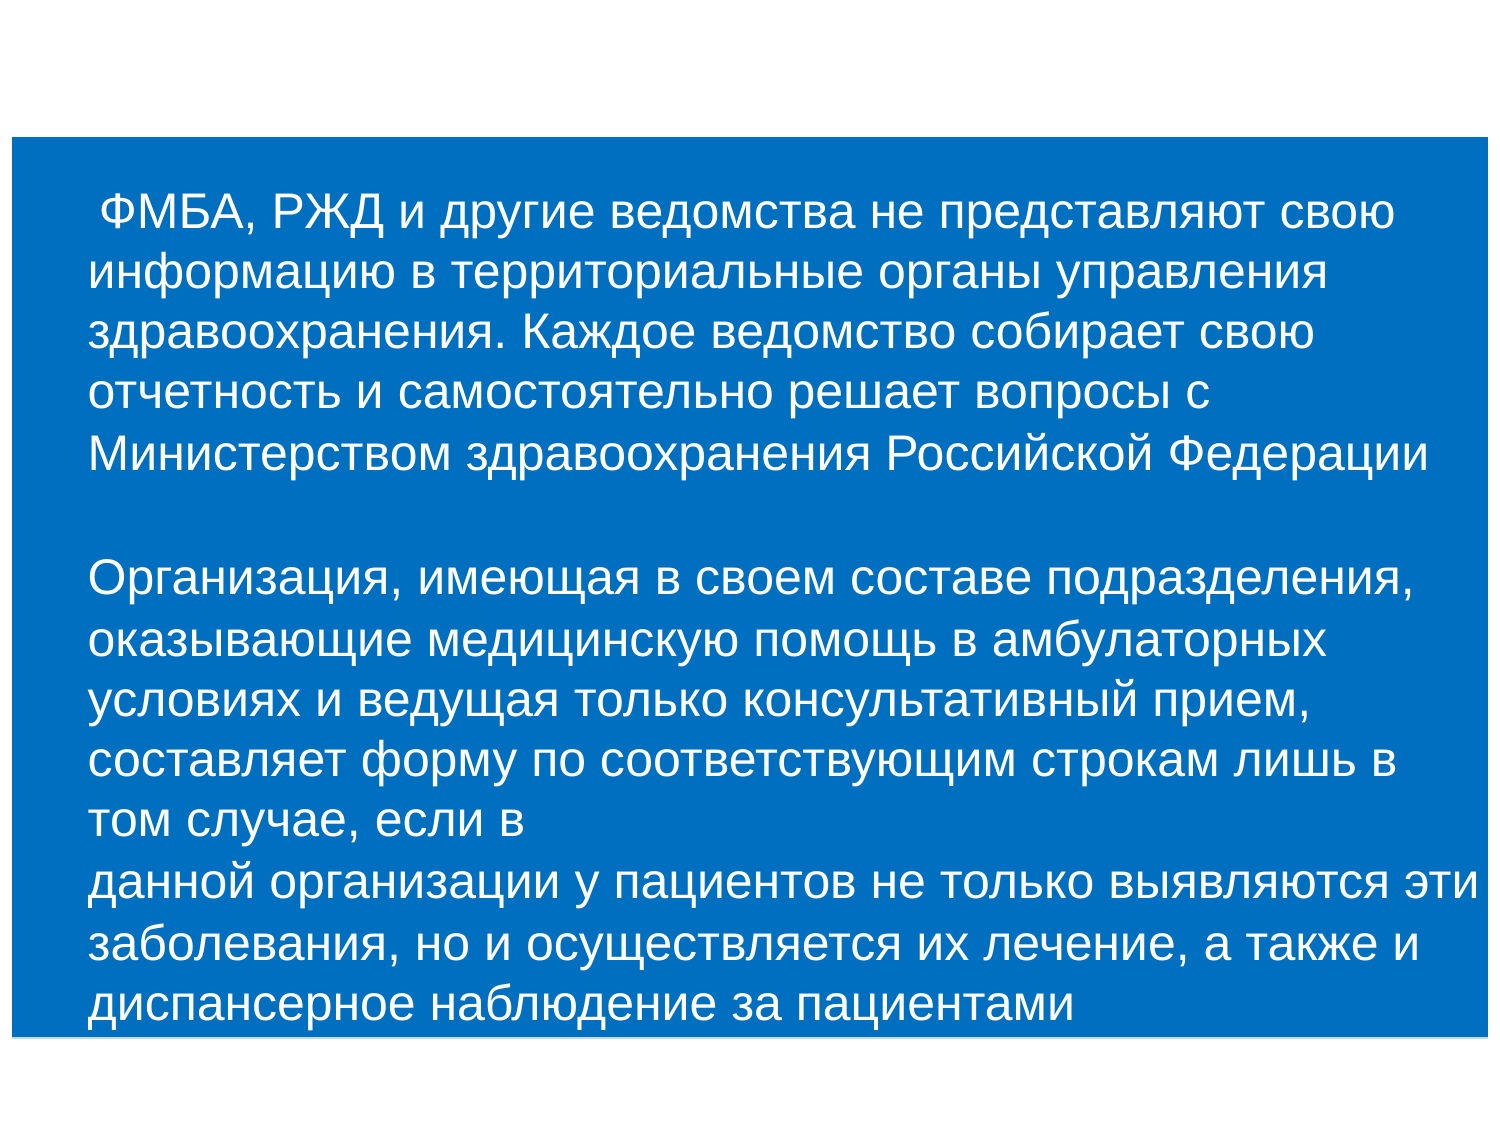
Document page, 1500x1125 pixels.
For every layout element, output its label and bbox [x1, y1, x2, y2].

picture [12, 137, 1488, 1040]
